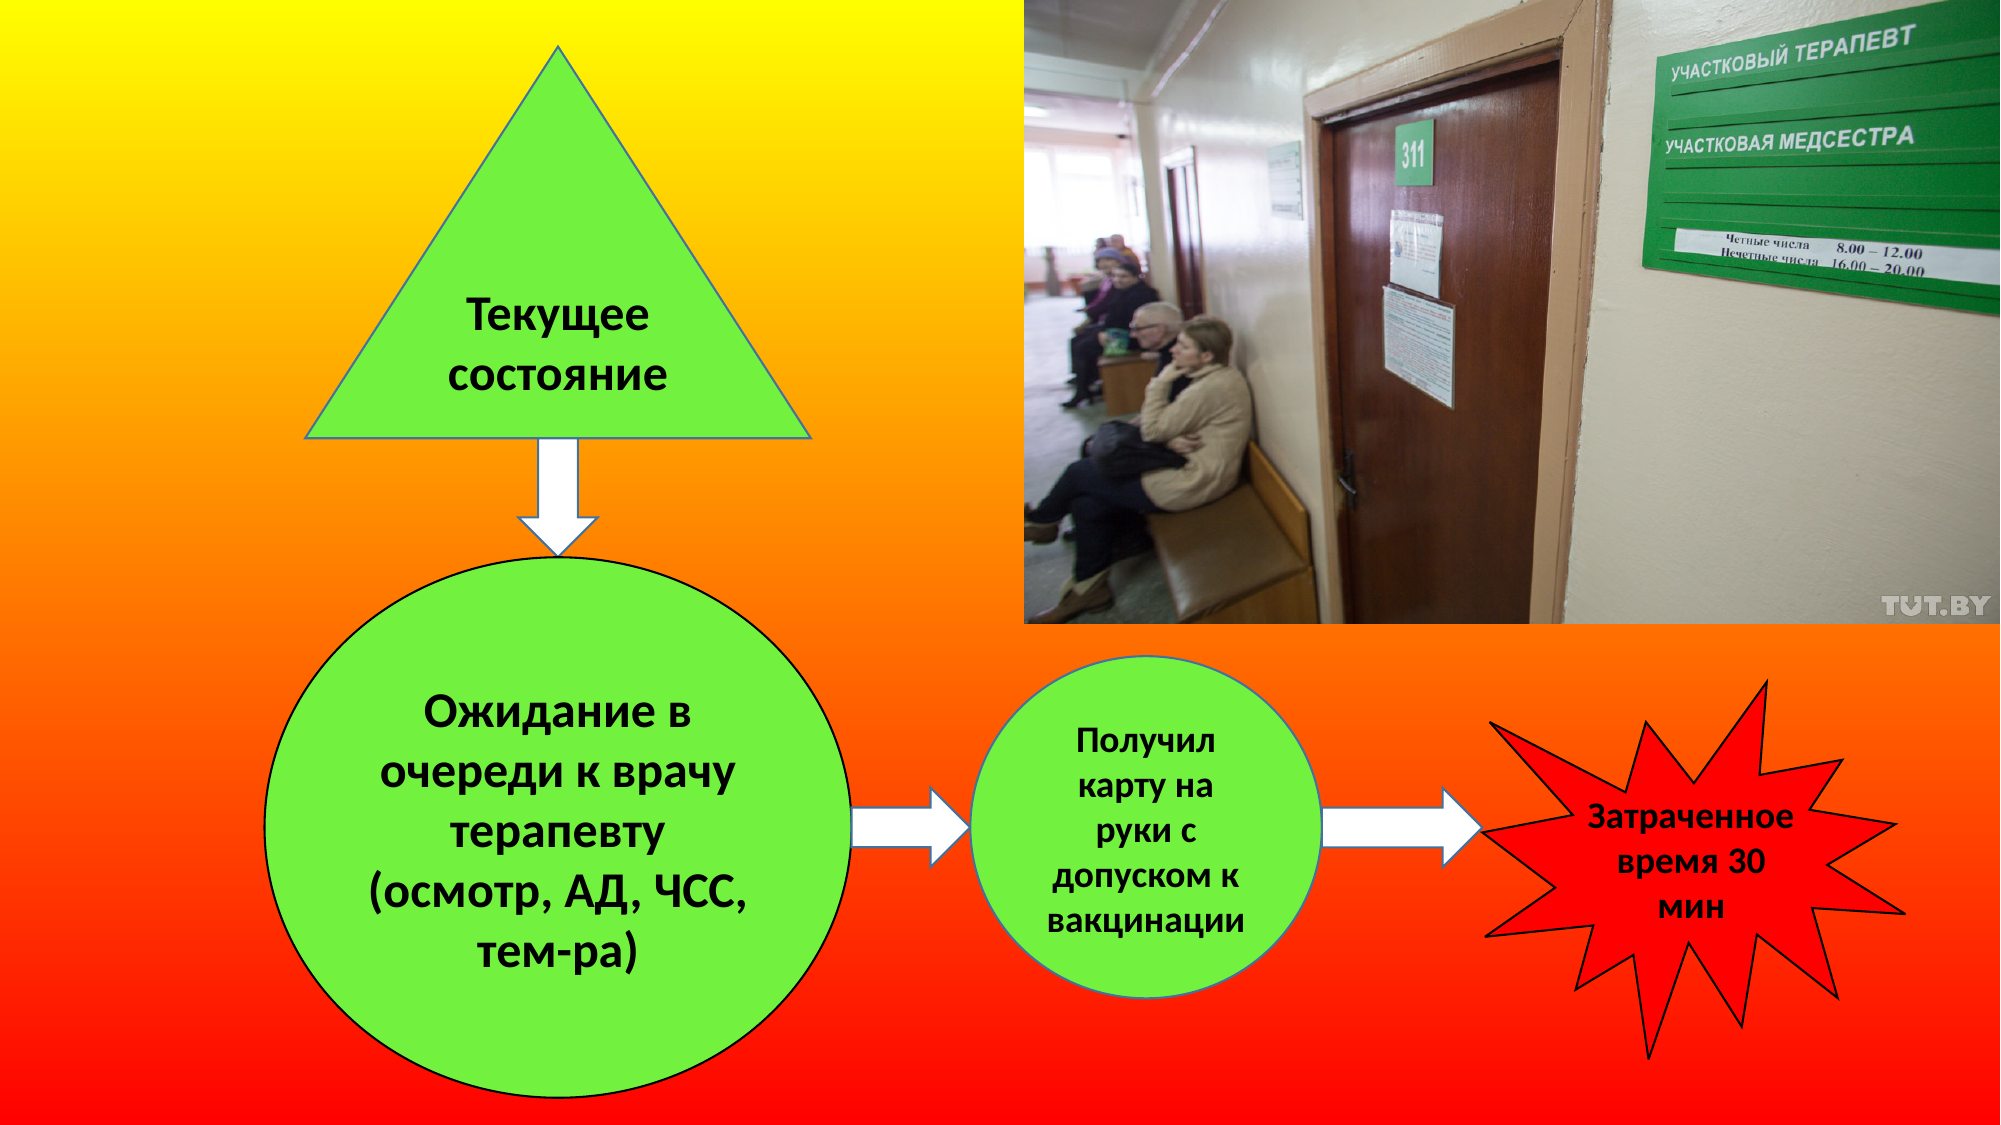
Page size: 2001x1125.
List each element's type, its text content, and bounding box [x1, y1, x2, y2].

text_box Текущее состояние [303, 44, 813, 440]
text_box Ожидание в очереди к врачу терапевту (осмотр, АД, ЧСС, тем-ра) [263, 556, 852, 1099]
text_box [1320, 785, 1484, 870]
picture [1023, 0, 2000, 624]
text_box [515, 437, 601, 556]
text_box Получил карту на руки с допуском к вакцинации [969, 655, 1322, 1000]
text_box Затраченное время 30 мин [1480, 678, 1906, 1060]
text_box [850, 785, 969, 870]
